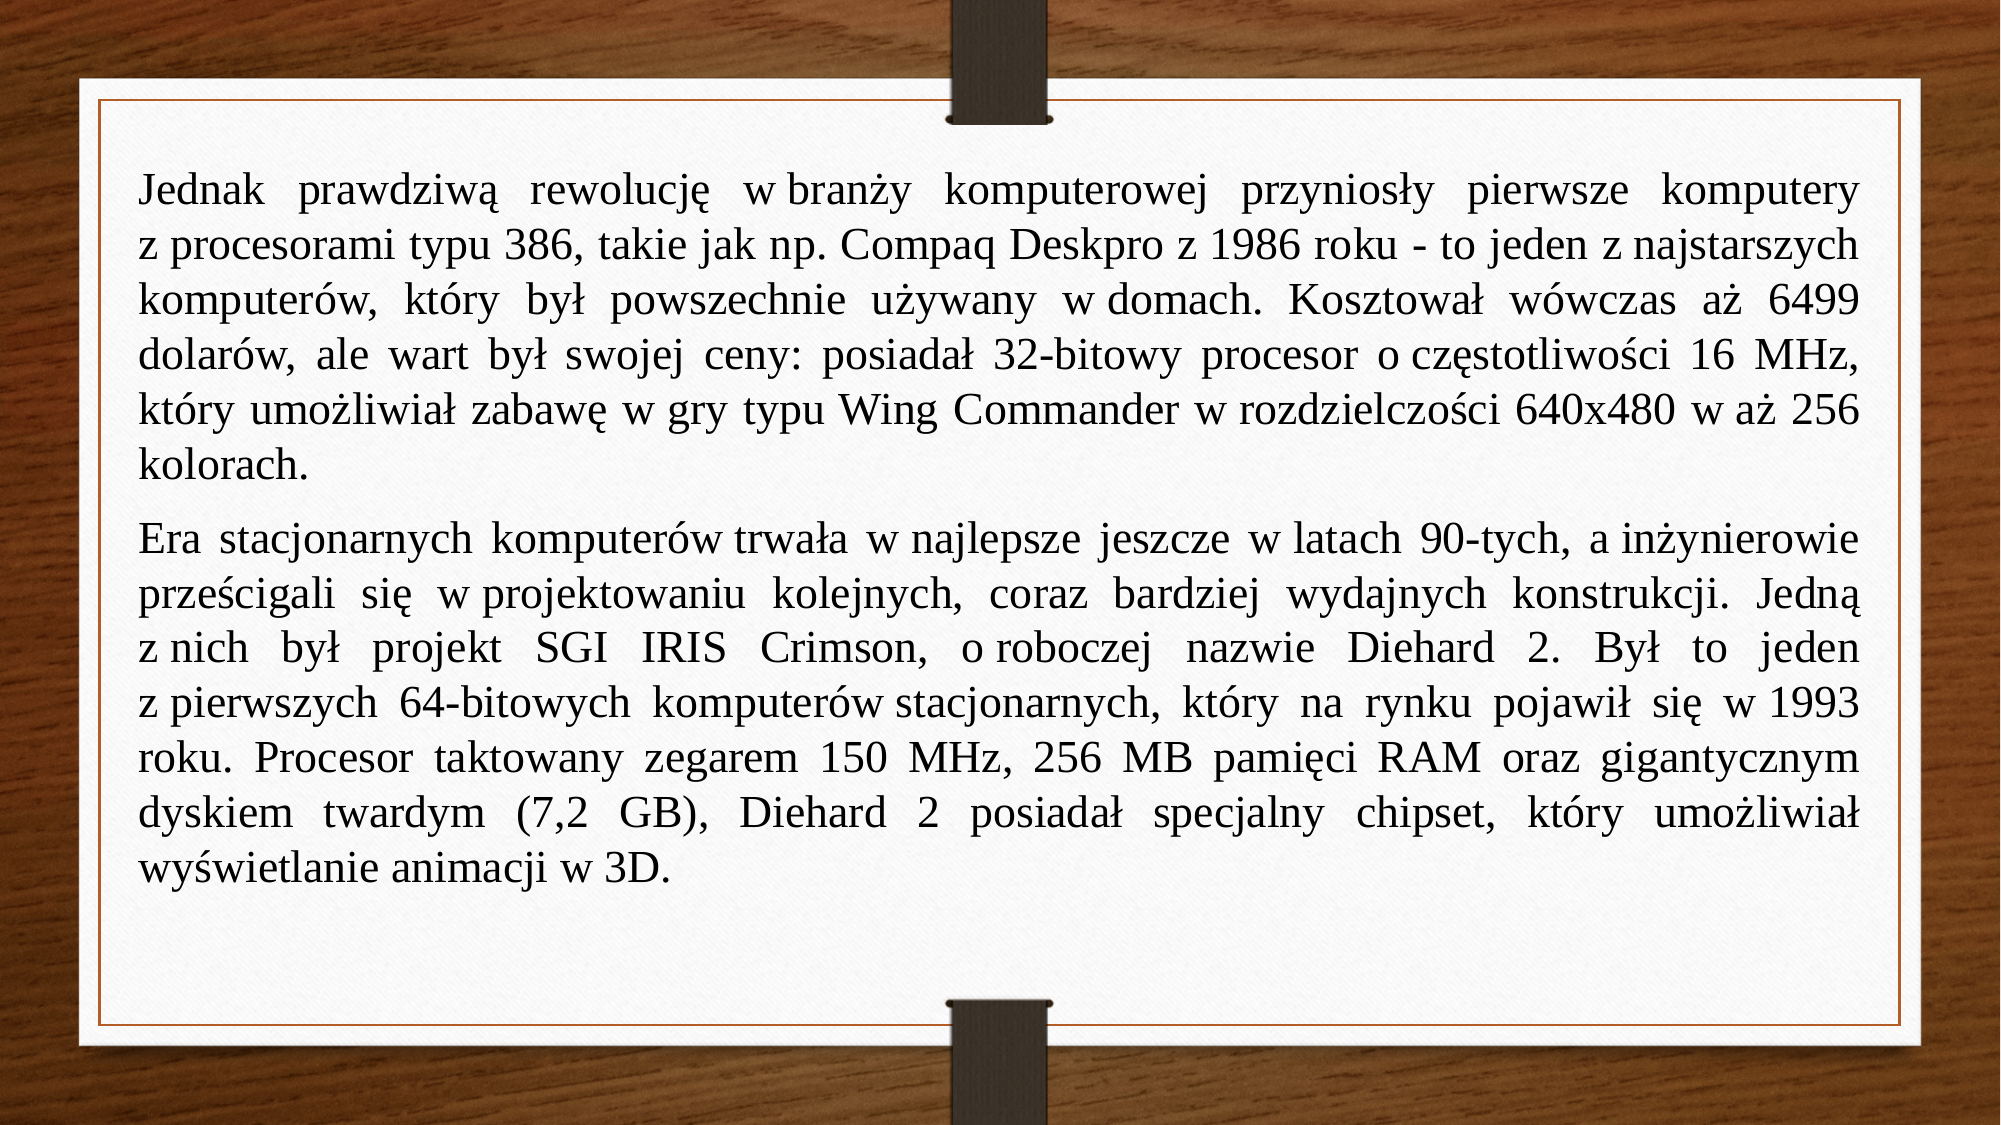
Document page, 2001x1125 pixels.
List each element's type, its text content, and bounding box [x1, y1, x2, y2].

picture [0, 0, 948, 1125]
text_box Era stacjonarnych komputerów trwała w najlepsze jeszcze w latach 90-tych, a inżynierowie prześcigali się w projektowaniu kolejnych, coraz bardziej wydajnych konstrukcji. Jedną z nich był projekt SGI IRIS Crimson, o roboczej nazwie Diehard 2. Był to jeden z pierwszych 64-bitowych komputerów stacjonarnych, który na rynku pojawił się w 1993 roku. Procesor taktowany zegarem 150 MHz, 256 MB pamięci RAM oraz gigantycznym dyskiem twardym (7,2 GB), Diehard 2 posiadał specjalny chipset, który umożliwiał wyświetlanie animacji w 3D. [123, 499, 1877, 900]
picture [101, 0, 2001, 1125]
text_box Jednak prawdziwą rewolucję w branży komputerowej przyniosły pierwsze komputery z procesorami typu 386, takie jak np. Compaq Deskpro z 1986 roku - to jeden z najstarszych komputerów, który był powszechnie używany w domach. Kosztował wówczas aż 6499 dolarów, ale wart był swojej ceny: posiadał 32-bitowy procesor o częstotliwości 16 MHz, który umożliwiał zabawę w gry typu Wing Commander w rozdzielczości 640x480 w aż 256 kolorach. [123, 151, 1877, 496]
